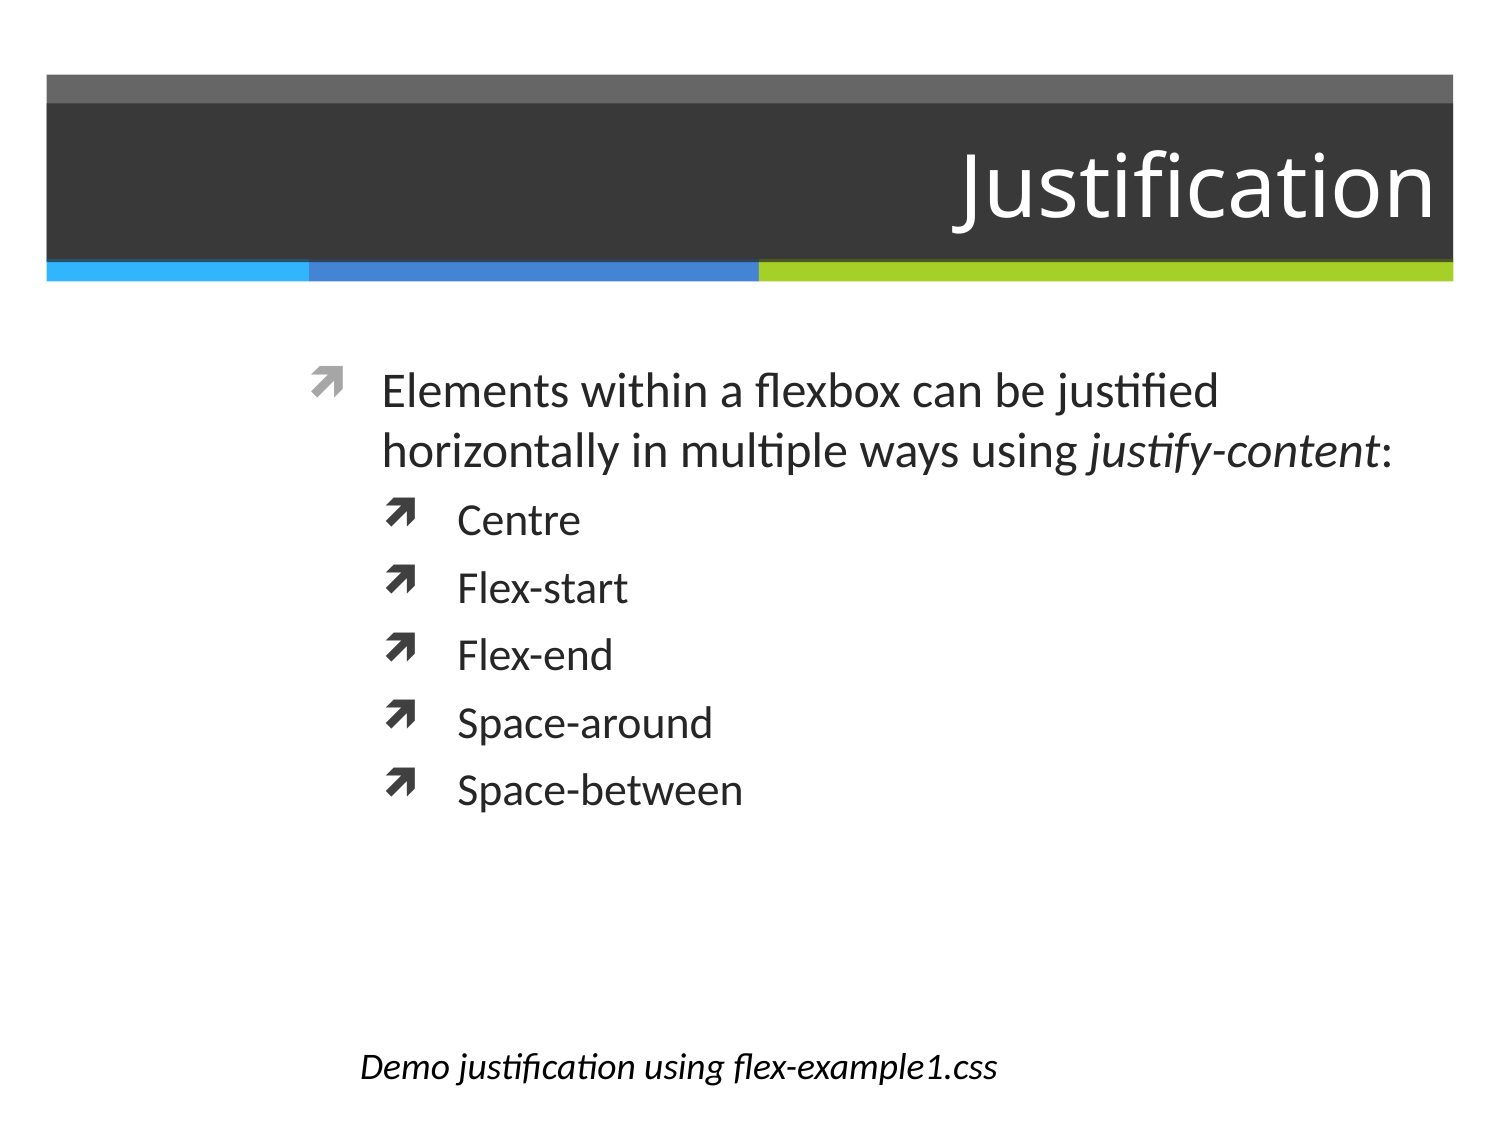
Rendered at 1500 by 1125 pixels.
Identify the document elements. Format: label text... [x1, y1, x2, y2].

list Elements within a flexbox can be justified horizontally in multiple ways using justify-content: Centre Flex-start Flex-end Space-around Space-between [292, 350, 1454, 1005]
text_box Demo justification using flex-example1.css [345, 1034, 1316, 1095]
title Justification [46, 103, 1454, 263]
